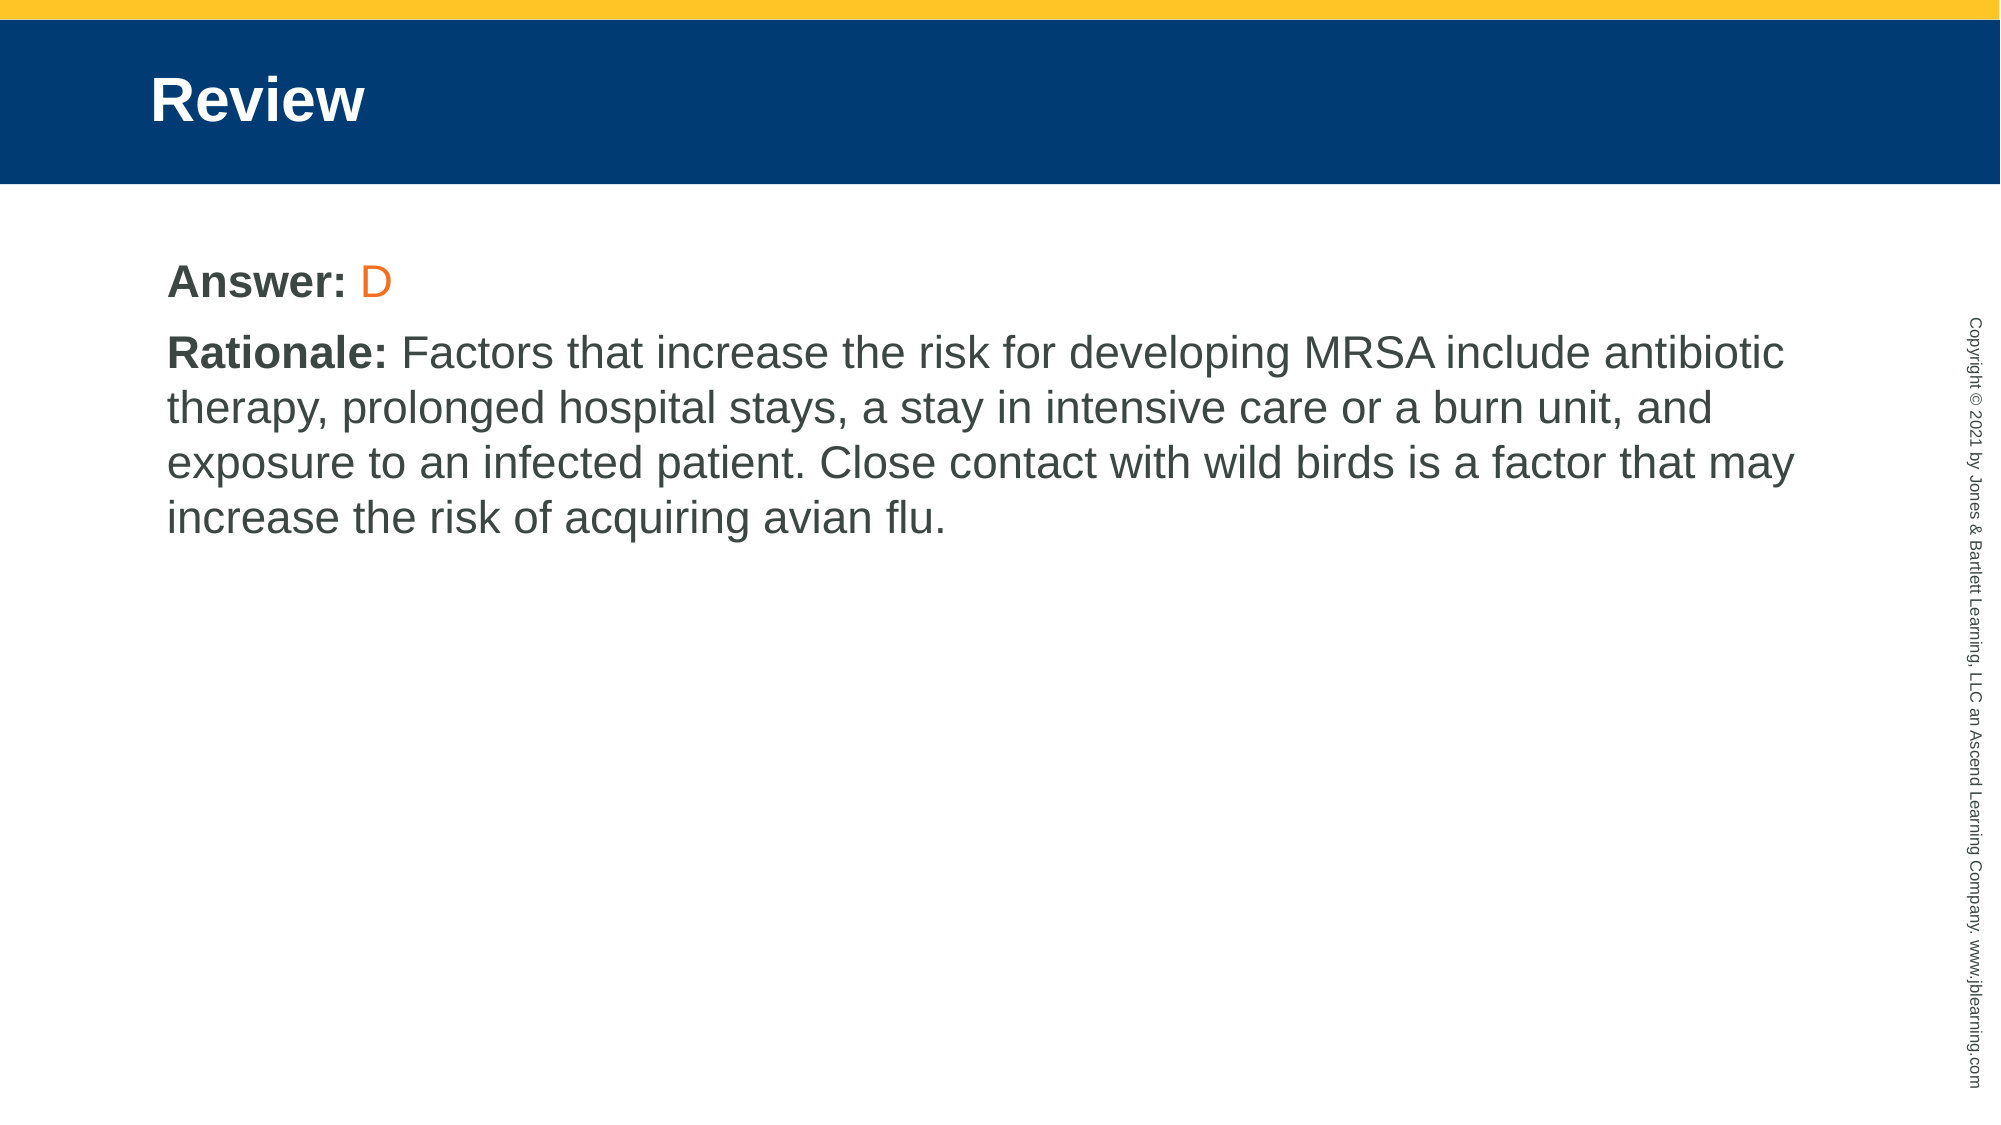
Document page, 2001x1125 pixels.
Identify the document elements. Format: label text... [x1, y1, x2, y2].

title Review [0, 19, 2000, 185]
list Answer: D Rationale: Factors that increase the risk for developing MRSA include antibiotic therapy, prolonged hospital stays, a stay in intensive care or a burn unit, and exposure to an infected patient. Close contact with wild birds is a factor that may increase the risk of acquiring avian flu. [151, 244, 1840, 1016]
